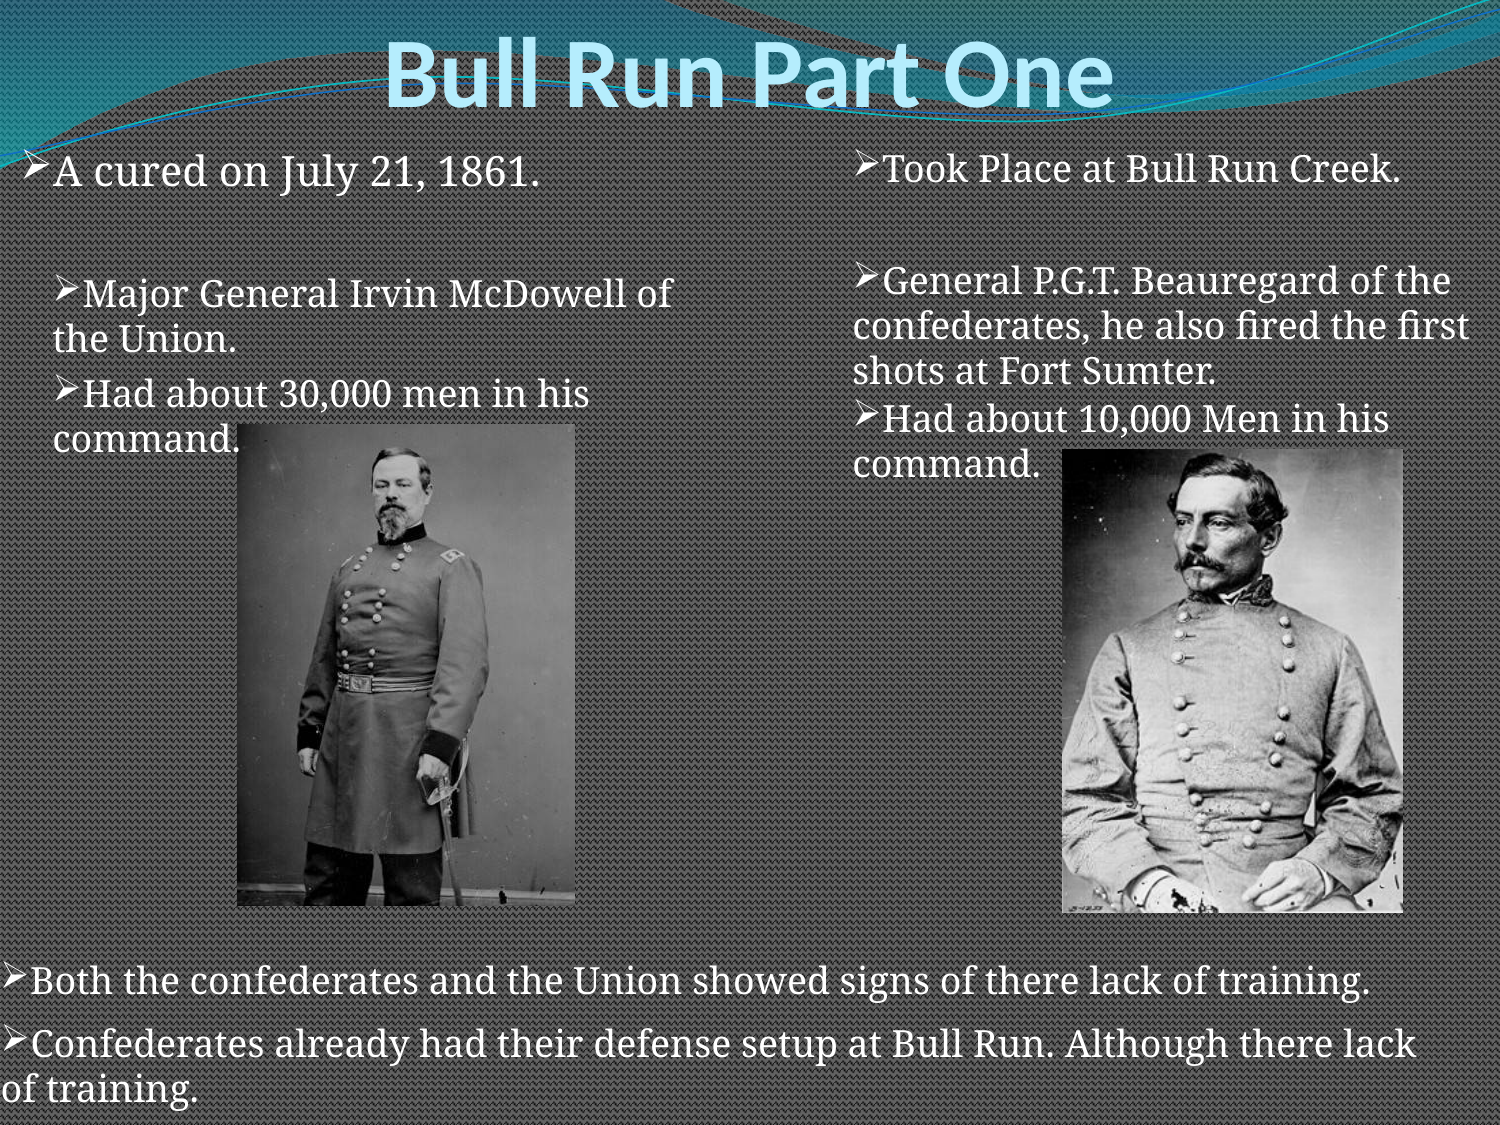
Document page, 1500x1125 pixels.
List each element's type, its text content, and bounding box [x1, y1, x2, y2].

text_box Major General Irvin McDowell of the Union. [37, 262, 738, 368]
text_box General P.G.T. Beauregard of the confederates, he also fired the first shots at Fort Sumter. [837, 249, 1500, 387]
text_box Had about 10,000 Men in his command. [837, 387, 1500, 493]
text_box Confederates already had their defense setup at Bull Run. Although there lack of training. [0, 1012, 1443, 1118]
picture [237, 424, 576, 906]
text_box Took Place at Bull Run Creek. [837, 137, 1500, 198]
text_box Bull Run Part One [0, 0, 1500, 135]
picture [1062, 449, 1403, 913]
text_box A cured on July 21, 1861. [5, 137, 556, 203]
text_box Both the confederates and the Union showed signs of there lack of training. [0, 949, 1387, 1010]
text_box Had about 30,000 men in his command. [37, 362, 675, 513]
